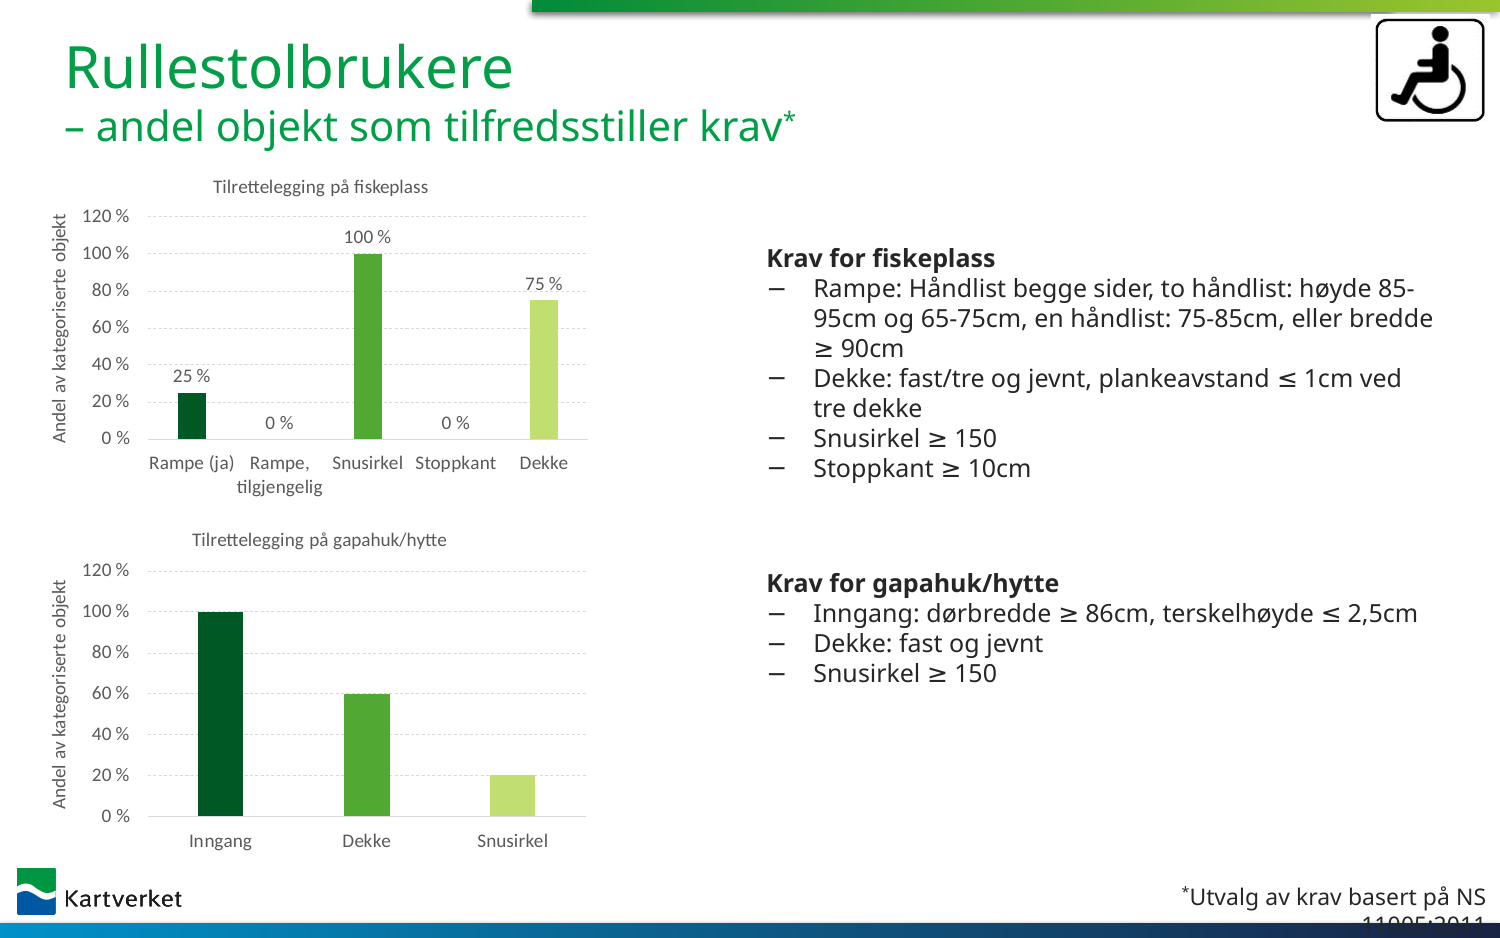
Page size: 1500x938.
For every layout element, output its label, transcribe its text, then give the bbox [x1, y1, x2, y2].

text_box Krav for fiskeplass Rampe: Håndlist begge sider, to håndlist: høyde 85-95cm og 65-75cm, en håndlist: 75-85cm, eller bredde ≥ 90cm Dekke: fast/tre og jevnt, plankeavstand ≤ 1cm ved tre dekke Snusirkel ≥ 150 Stoppkant ≥ 10cm [751, 235, 1452, 490]
text_box Rullestolbrukere – andel objekt som tilfredsstiller krav* [49, 29, 1431, 158]
picture [1371, 13, 1491, 127]
text_box Krav for gapahuk/hytte Inngang: dørbredde ≥ 86cm, terskelhøyde ≤ 2,5cm Dekke: fast og jevnt Snusirkel ≥ 150 [751, 560, 1452, 695]
text_box *Utvalg av krav basert på NS 11005:2011 [1068, 873, 1500, 938]
picture [41, 166, 599, 505]
picture [41, 520, 597, 859]
